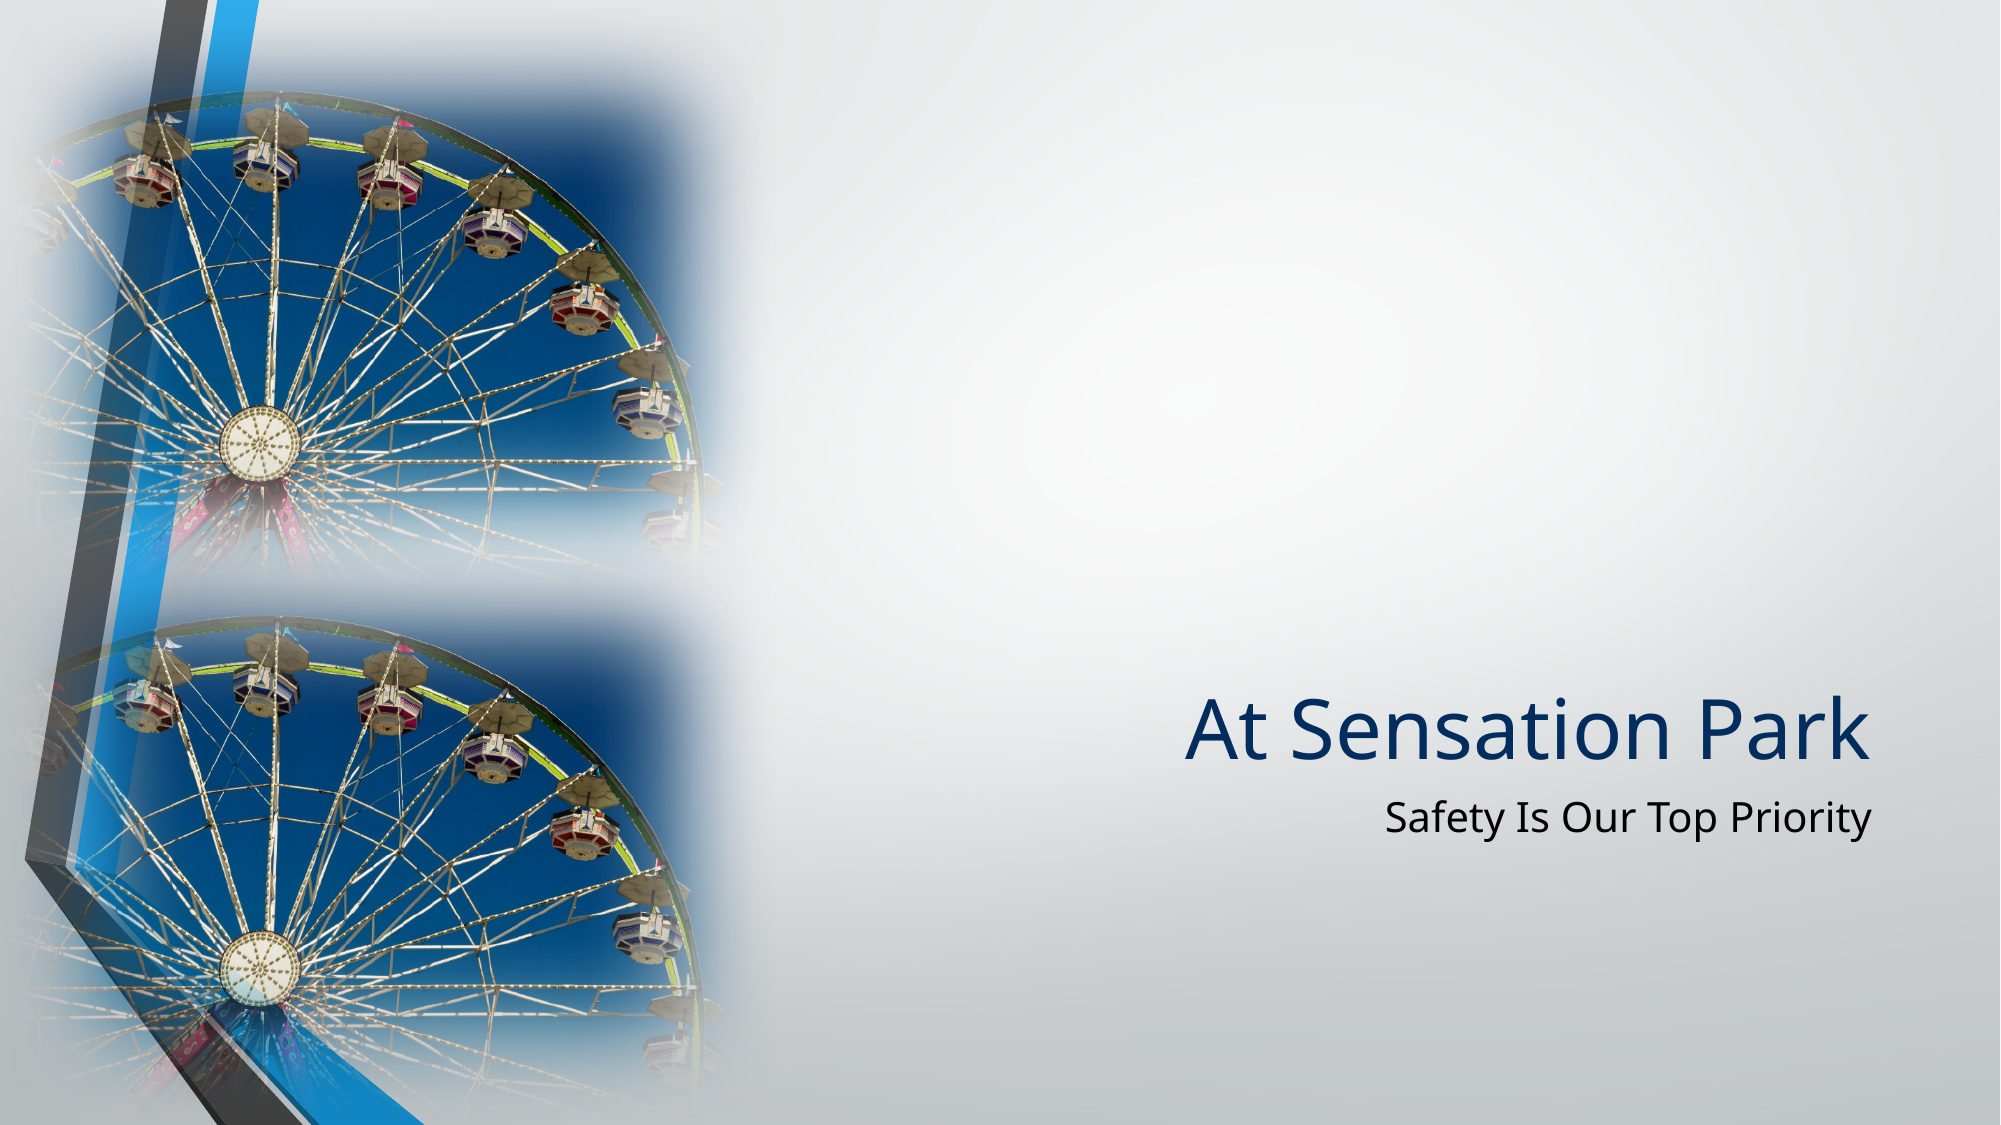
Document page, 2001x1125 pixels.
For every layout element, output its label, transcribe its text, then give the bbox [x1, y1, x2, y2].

title At Sensation Park [778, 437, 1887, 783]
picture [0, 0, 778, 1125]
list Safety Is Our Top Priority [778, 783, 1887, 925]
